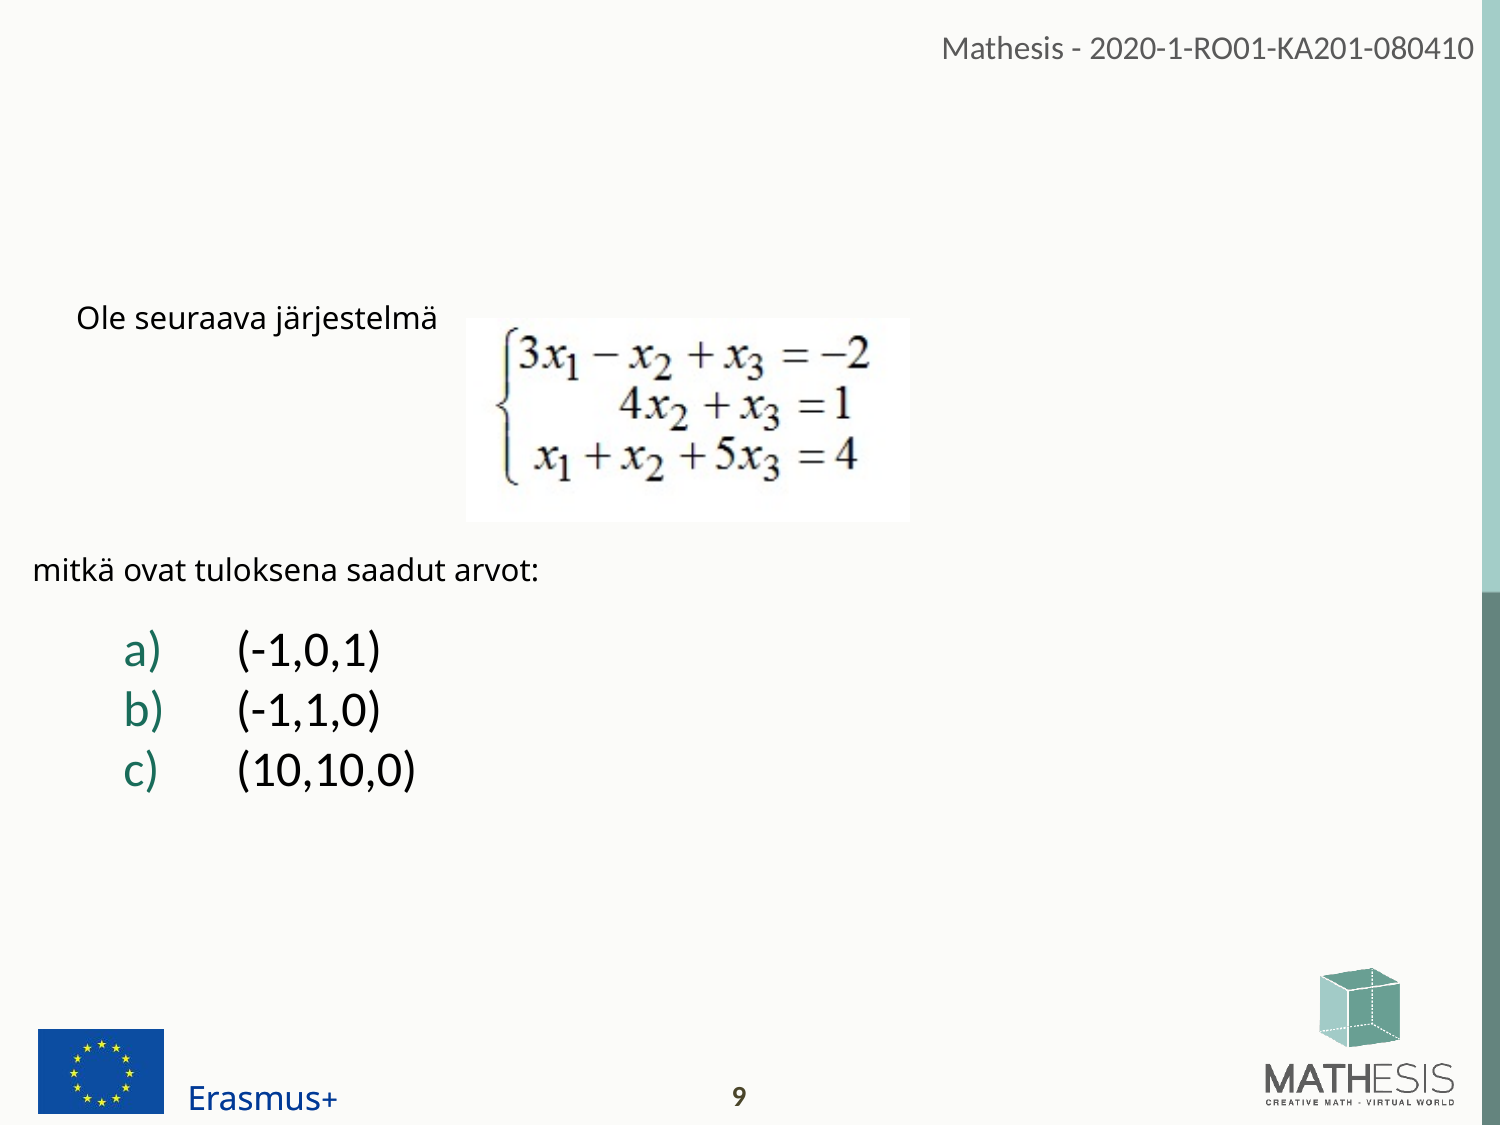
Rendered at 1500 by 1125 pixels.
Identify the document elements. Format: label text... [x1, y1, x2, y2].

text_box mitkä ovat tuloksena saadut arvot: [21, 544, 552, 593]
text_box [450, 295, 1500, 341]
text_box Ole seuraava järjestelmä [64, 292, 450, 342]
picture [38, 1029, 164, 1114]
picture [465, 318, 910, 522]
text_box (-1,0,1) (-1,1,0) (10,10,0) [112, 611, 1416, 803]
